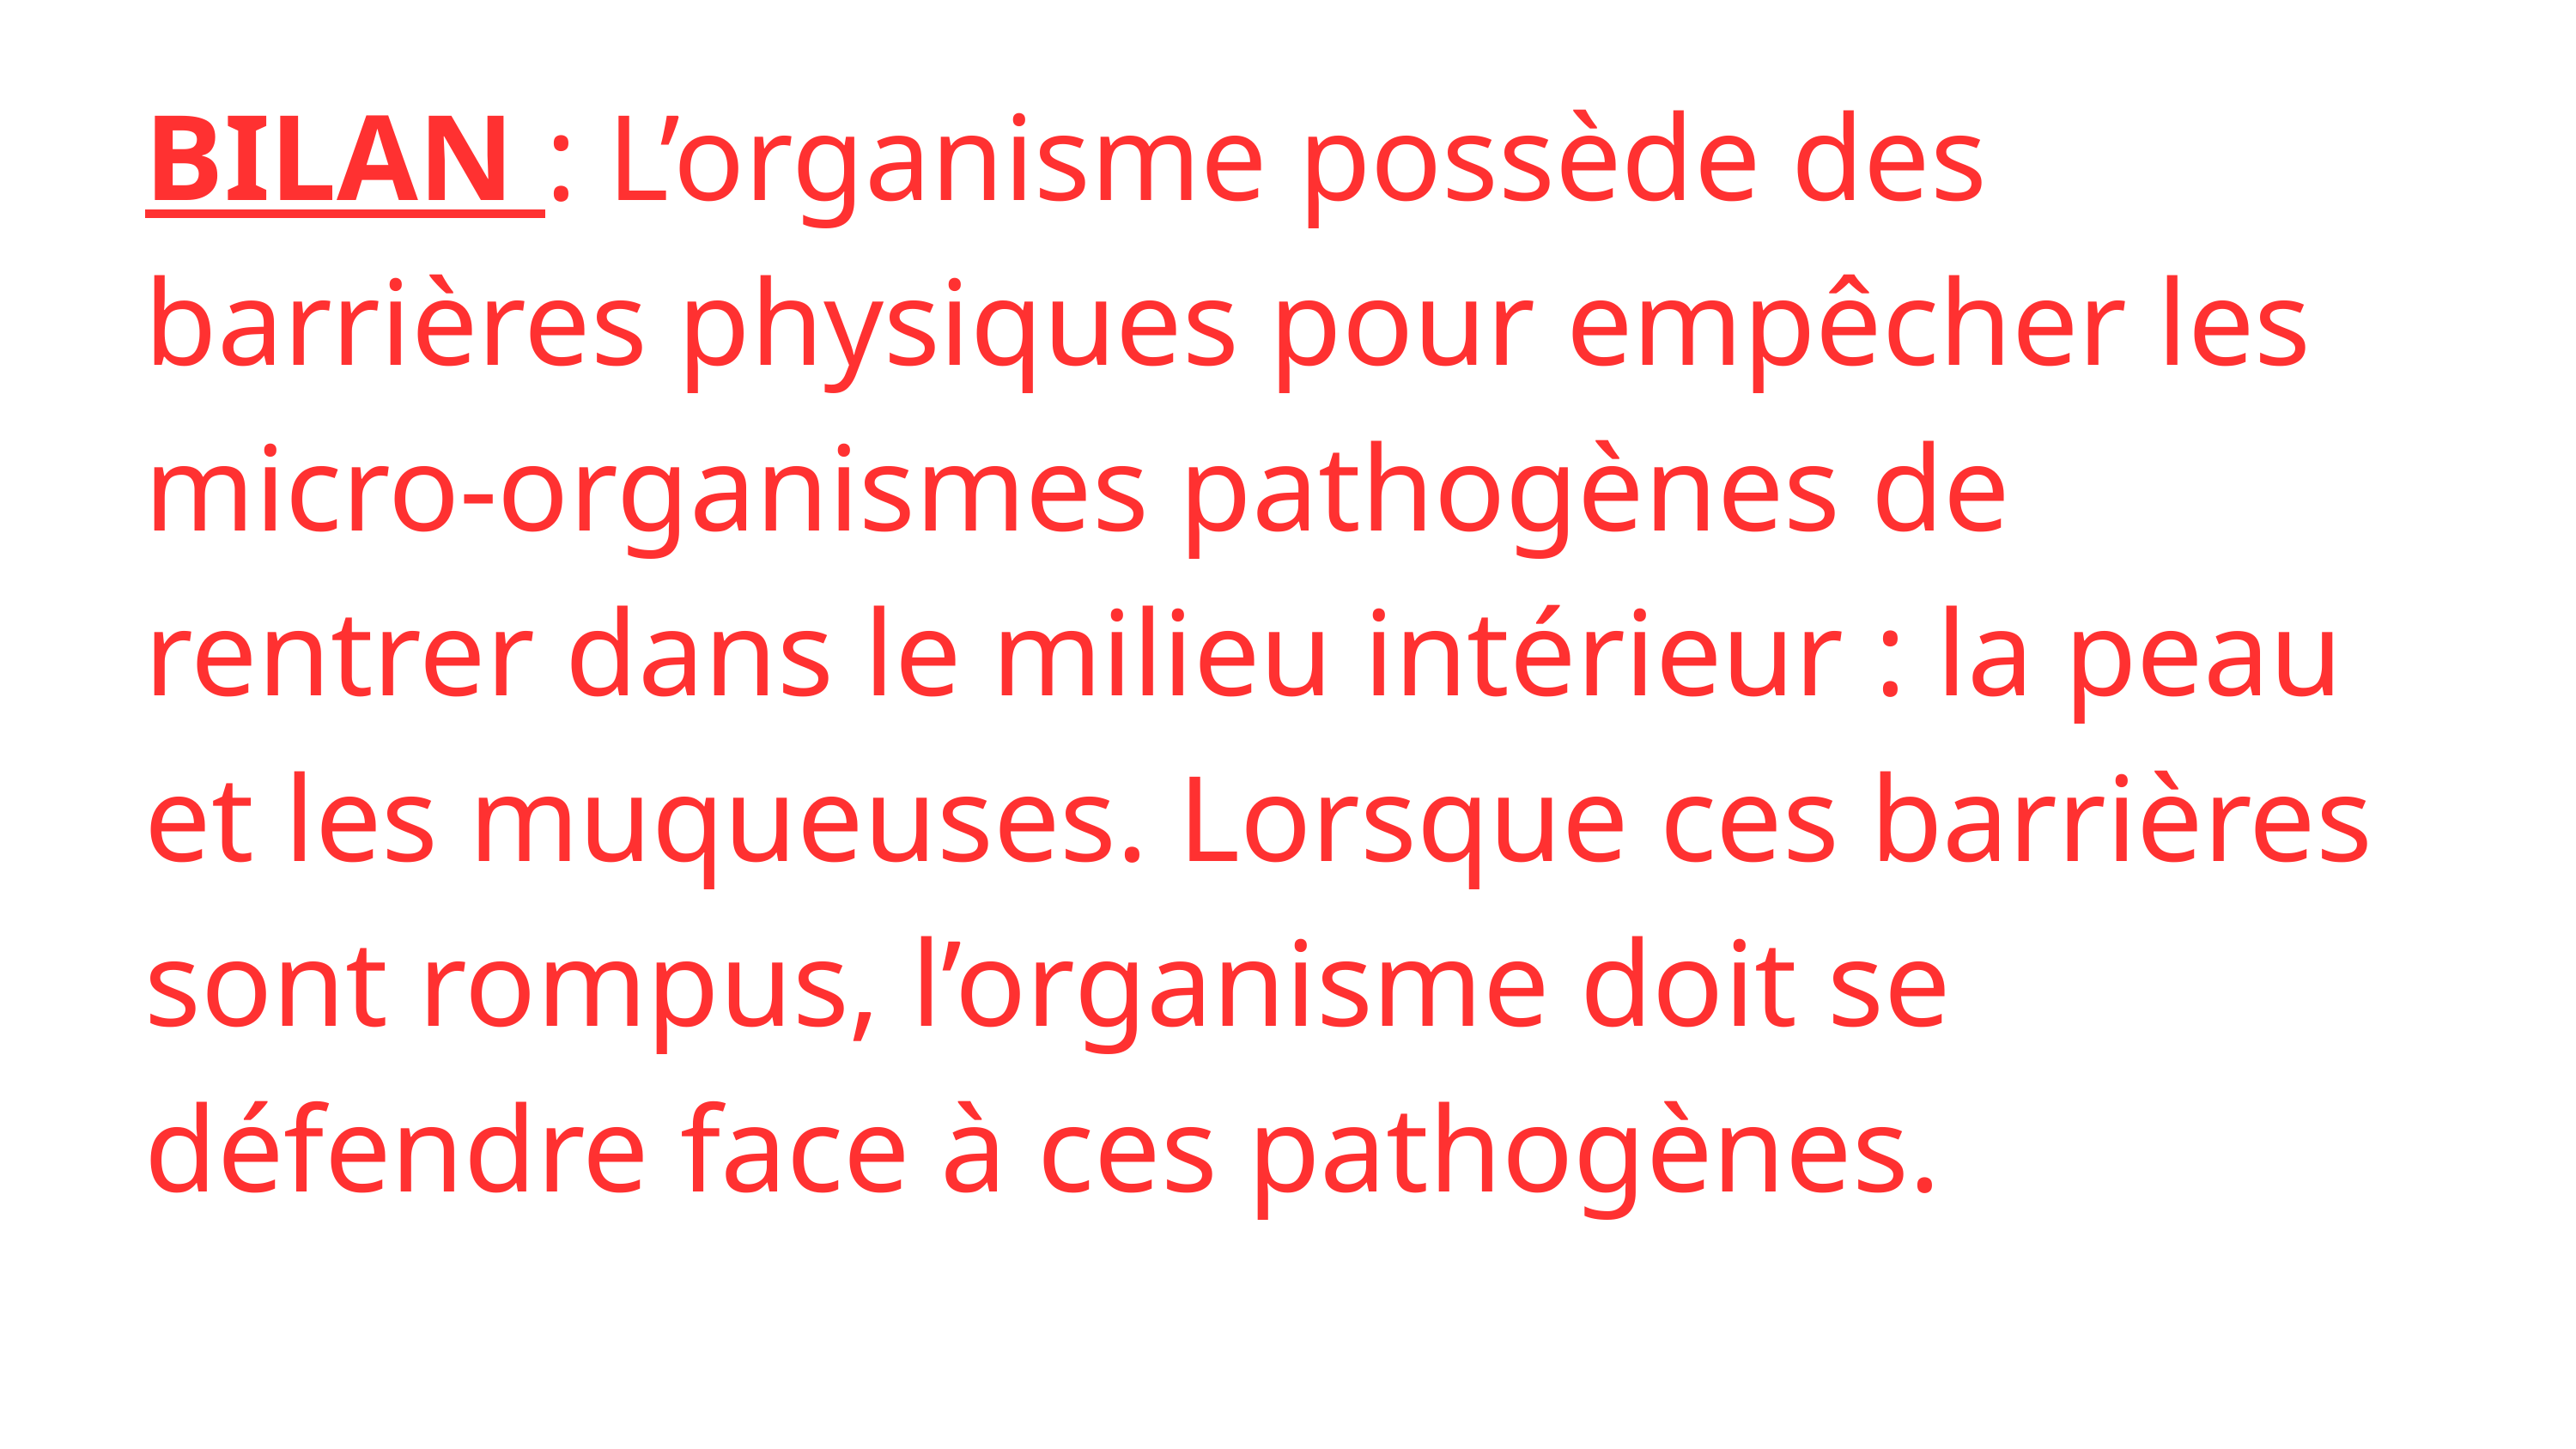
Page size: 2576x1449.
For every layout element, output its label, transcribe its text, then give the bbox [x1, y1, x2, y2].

text_box BILAN : L’organisme possède des barrières physiques pour empêcher les micro-organismes pathogènes de rentrer dans le milieu intérieur : la peau et les muqueuses. Lorsque ces barrières sont rompus, l’organisme doit se défendre face à ces pathogènes. [144, 58, 2431, 1216]
